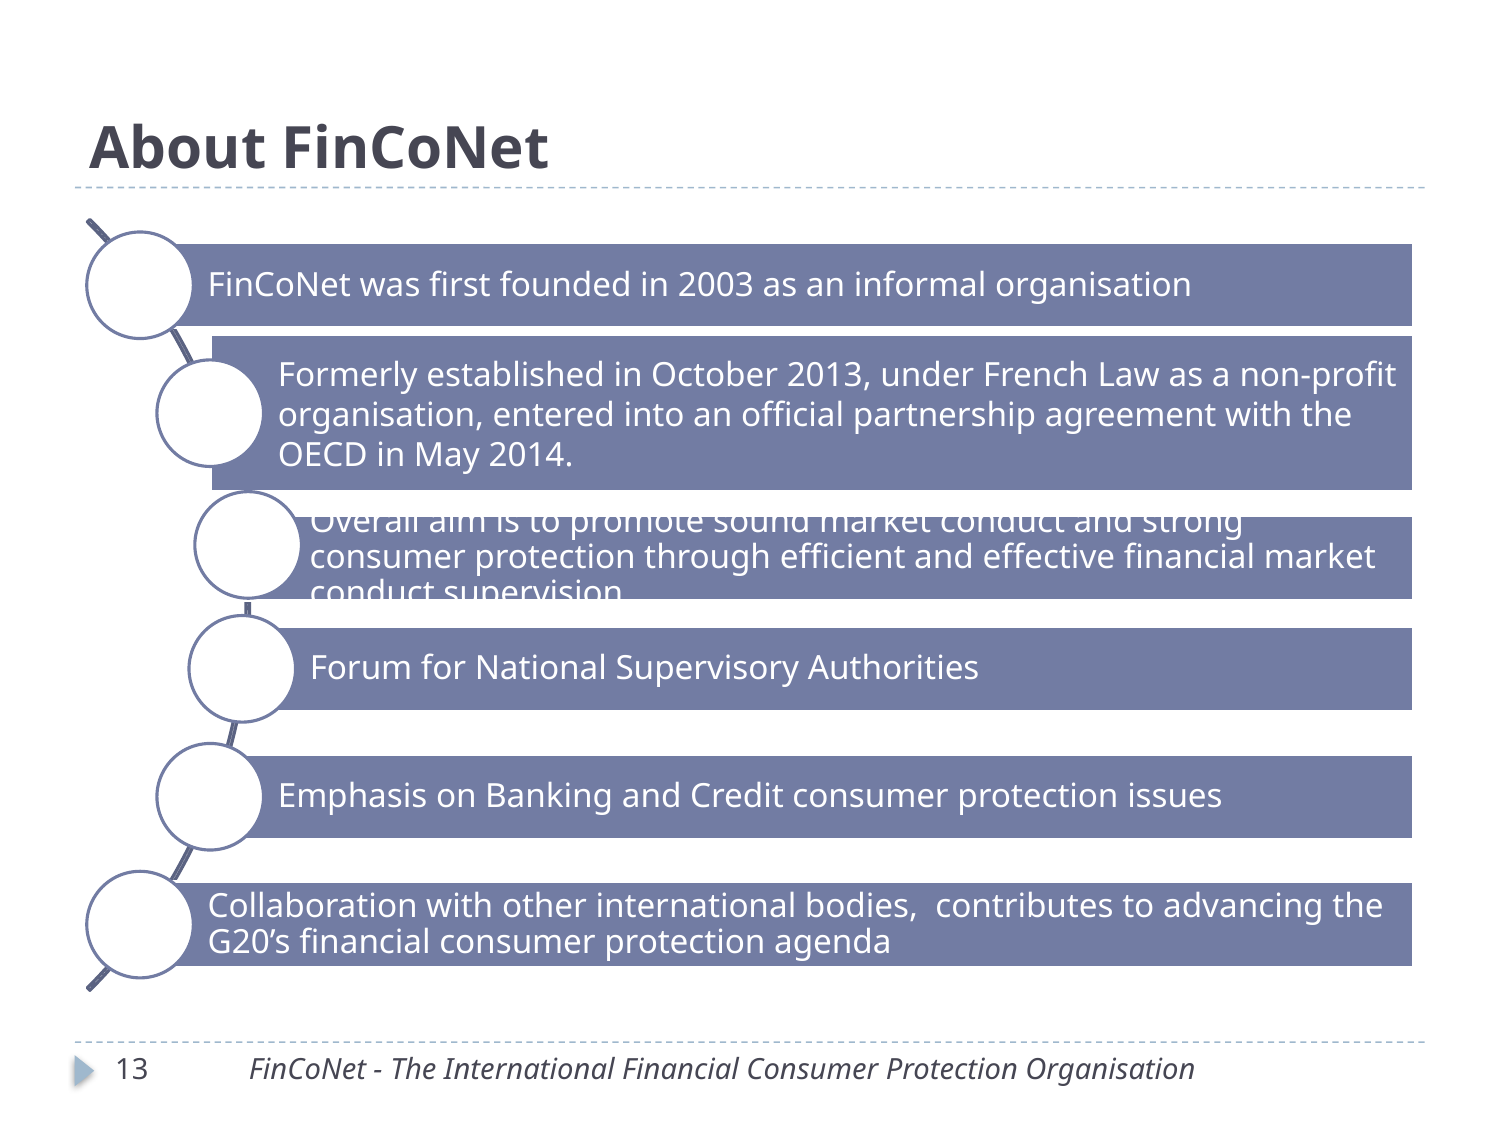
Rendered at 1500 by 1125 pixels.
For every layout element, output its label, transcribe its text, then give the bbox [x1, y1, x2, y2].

title About FinCoNet [75, 24, 1425, 188]
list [74, 199, 1426, 1011]
slide_number 13 [100, 1042, 426, 1103]
footer FinCoNet - The International Financial Consumer Protection Organisation [426, 1042, 1282, 1103]
